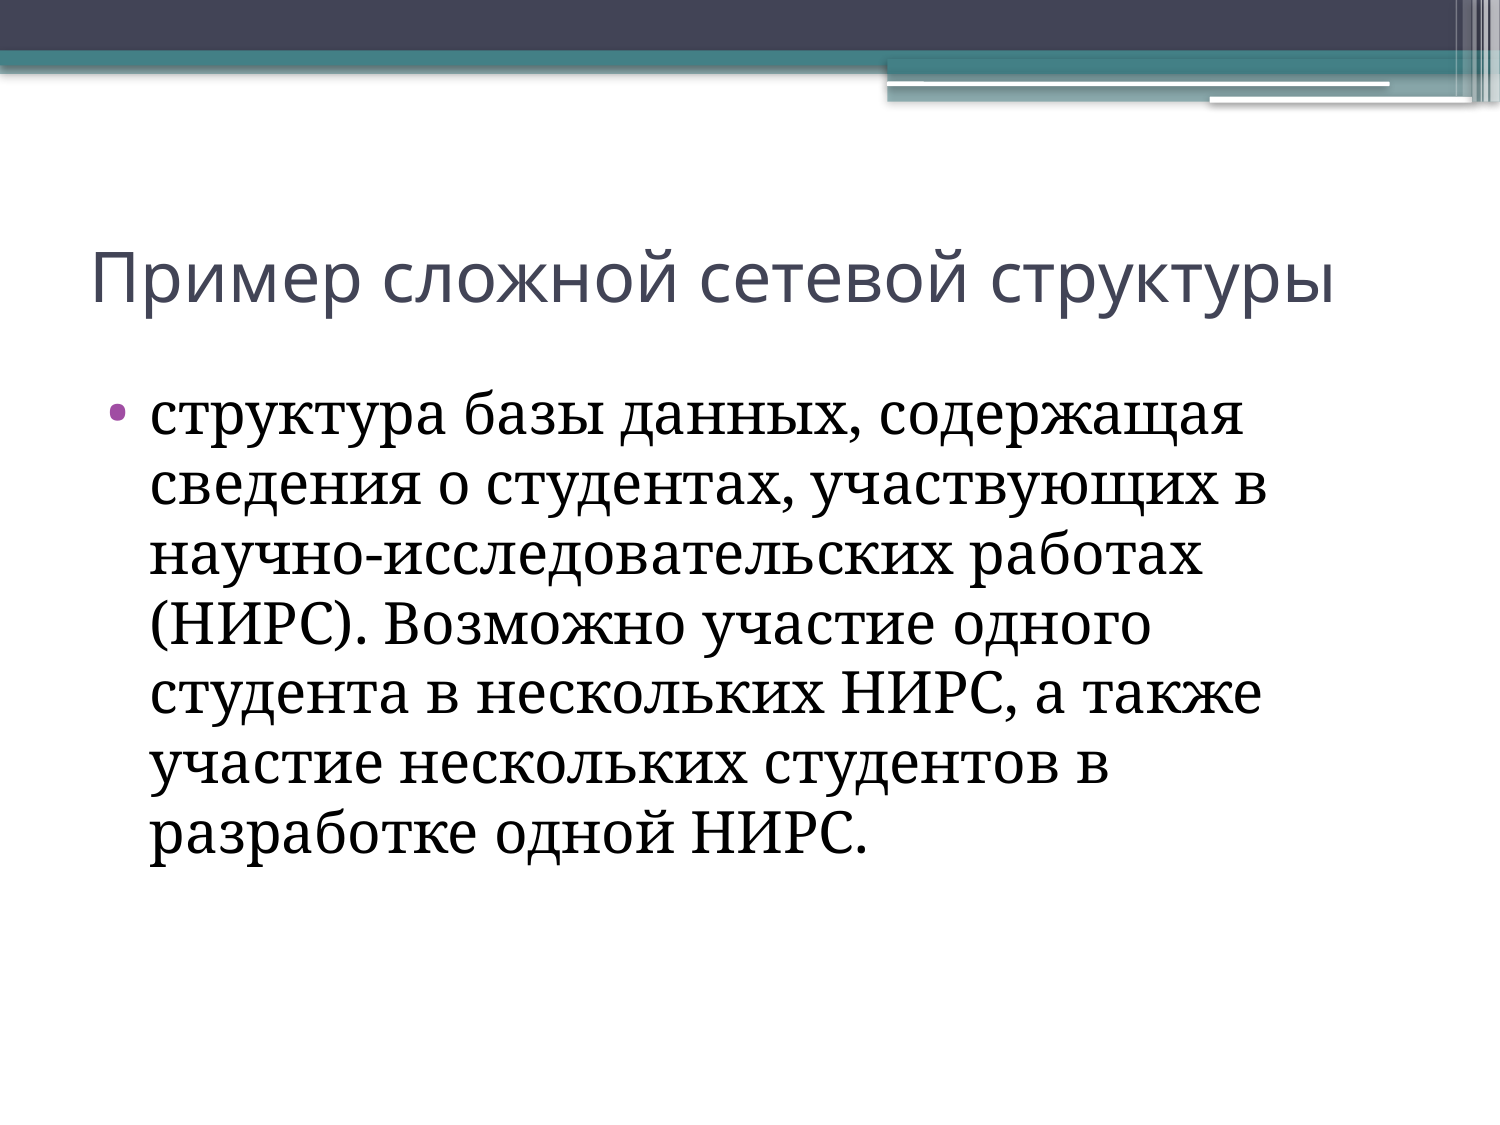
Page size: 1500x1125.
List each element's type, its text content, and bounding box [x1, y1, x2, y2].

list структура базы данных, содержащая сведения о студентах, участвующих в научно-исследовательских работах (НИРС). Возможно участие одного студента в нескольких НИРС, а также участие нескольких студентов в разработке одной НИРС. [75, 368, 1425, 1079]
title Пример сложной сетевой структуры [75, 187, 1425, 363]
